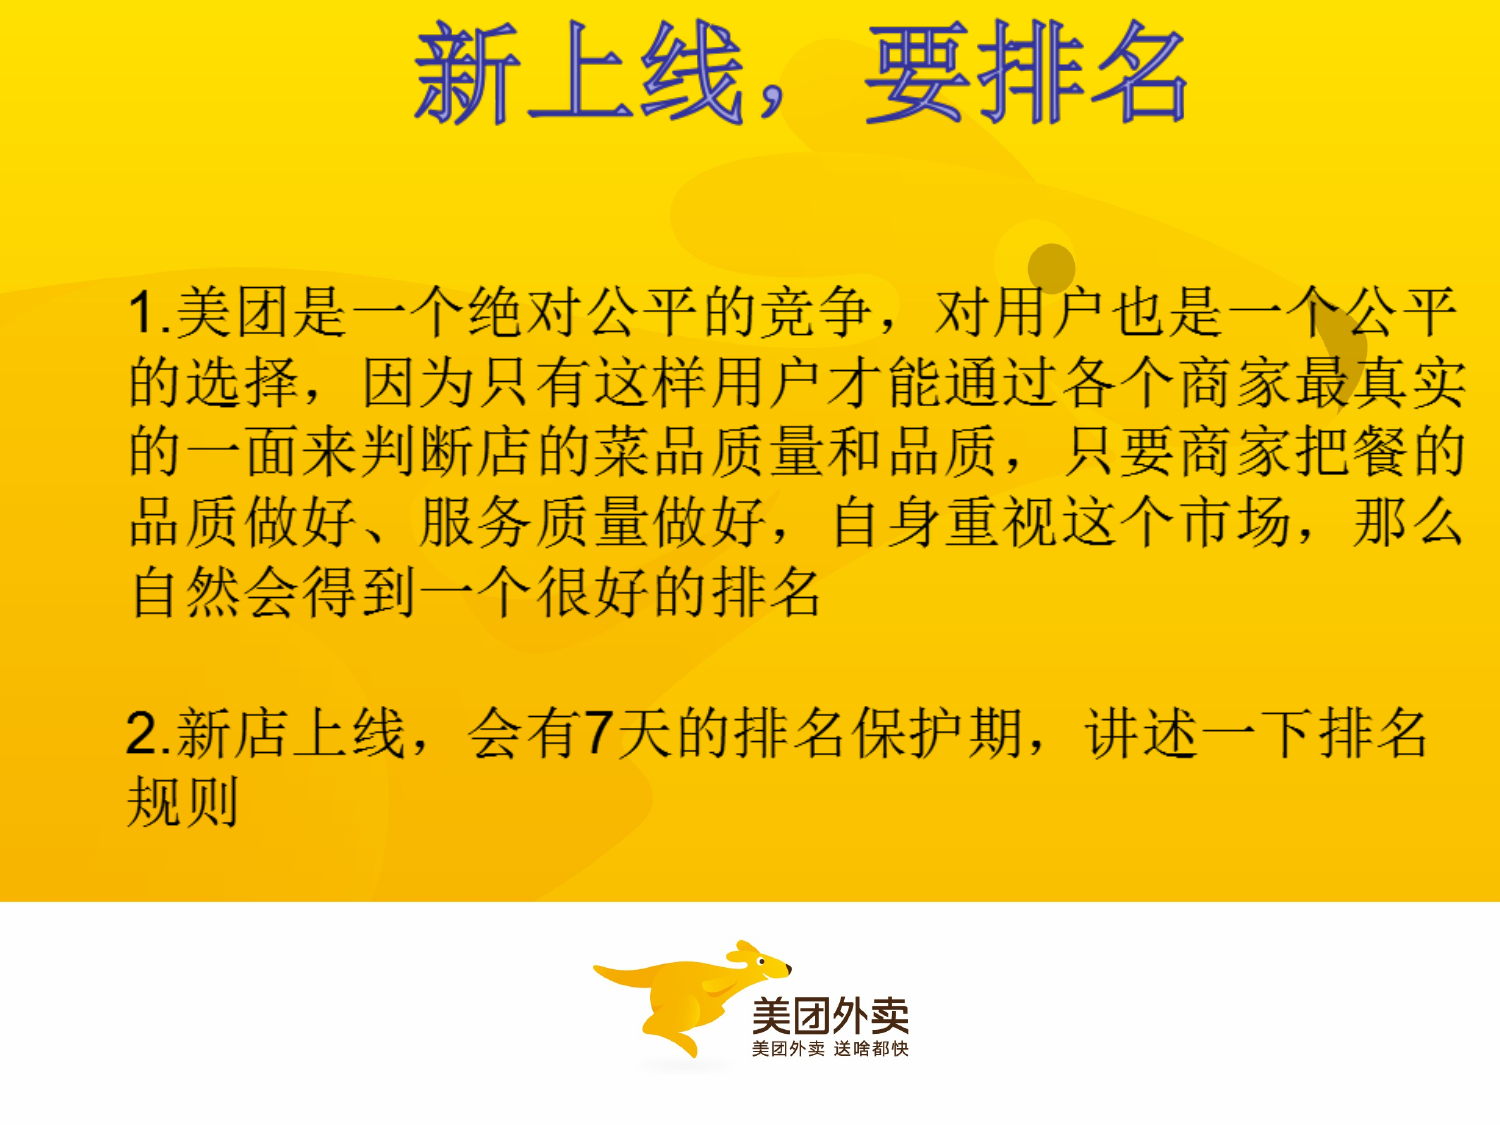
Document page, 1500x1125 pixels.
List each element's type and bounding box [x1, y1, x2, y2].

picture [0, 0, 1500, 1125]
subtitle [111, 0, 1500, 1062]
